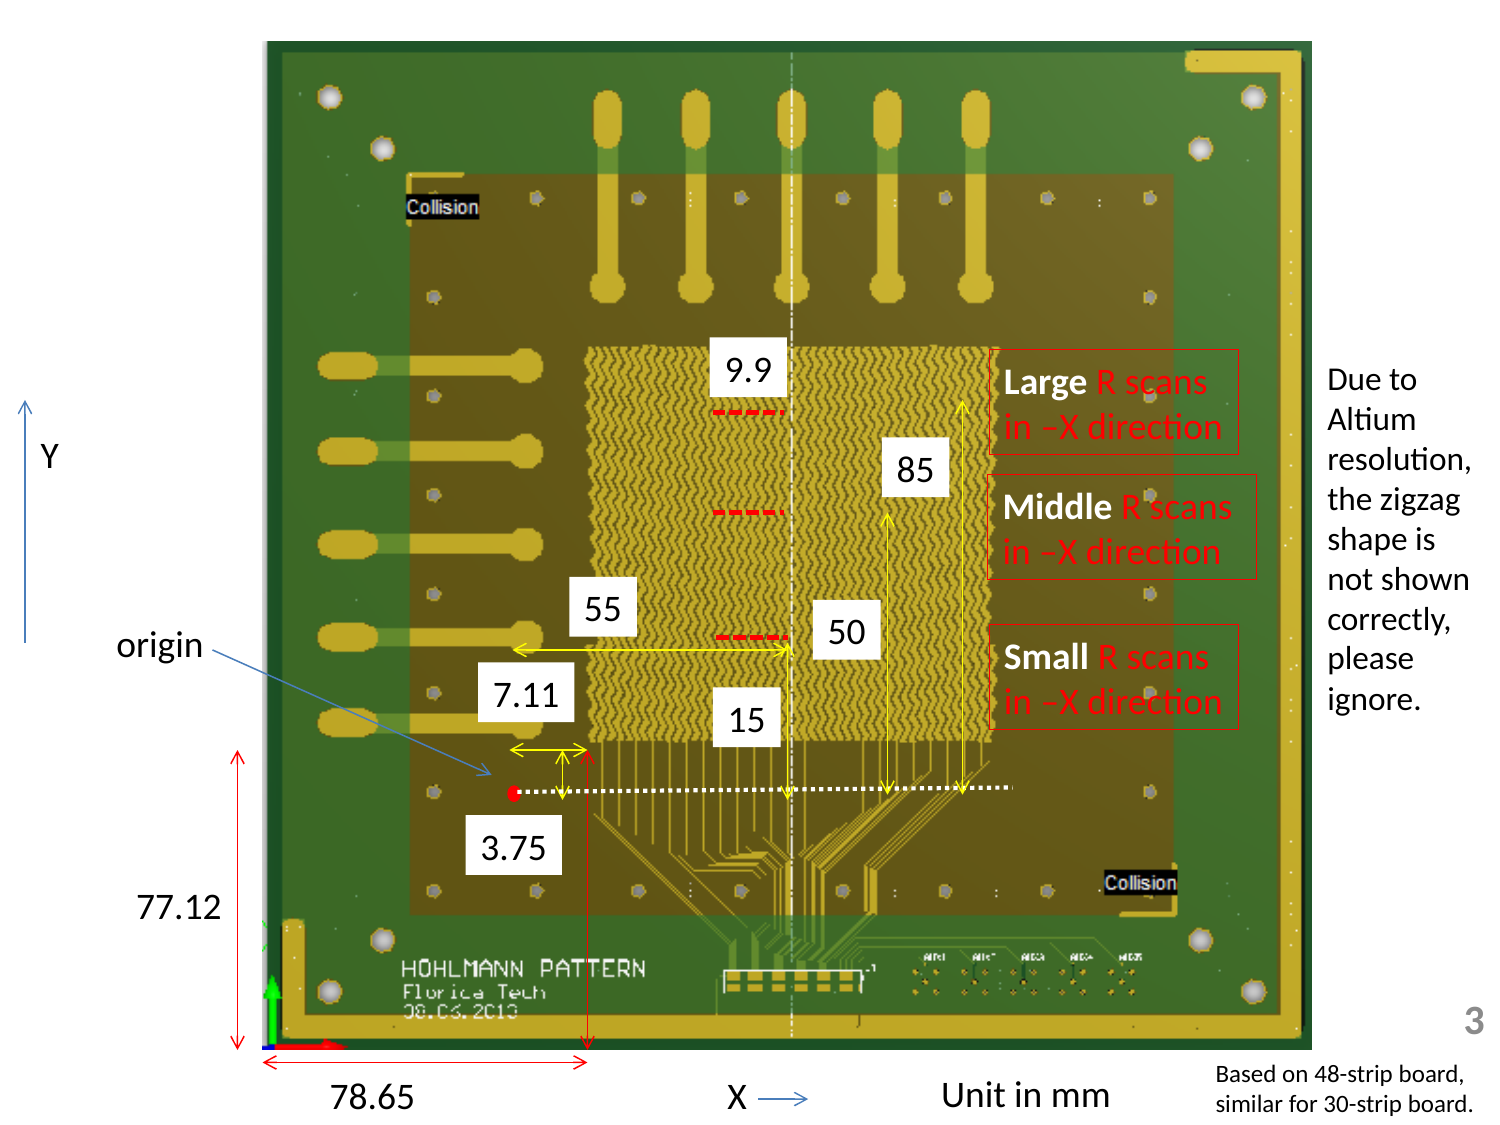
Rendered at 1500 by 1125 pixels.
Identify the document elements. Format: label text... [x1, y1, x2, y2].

text_box Due to Altium resolution, the zigzag shape is not shown correctly, please ignore. [1315, 349, 1491, 724]
slide_number 3 [1315, 987, 1500, 1048]
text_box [24, 40, 1313, 1125]
text_box Based on 48-strip board, similar for 30-strip board. [1315, 1049, 1490, 1125]
